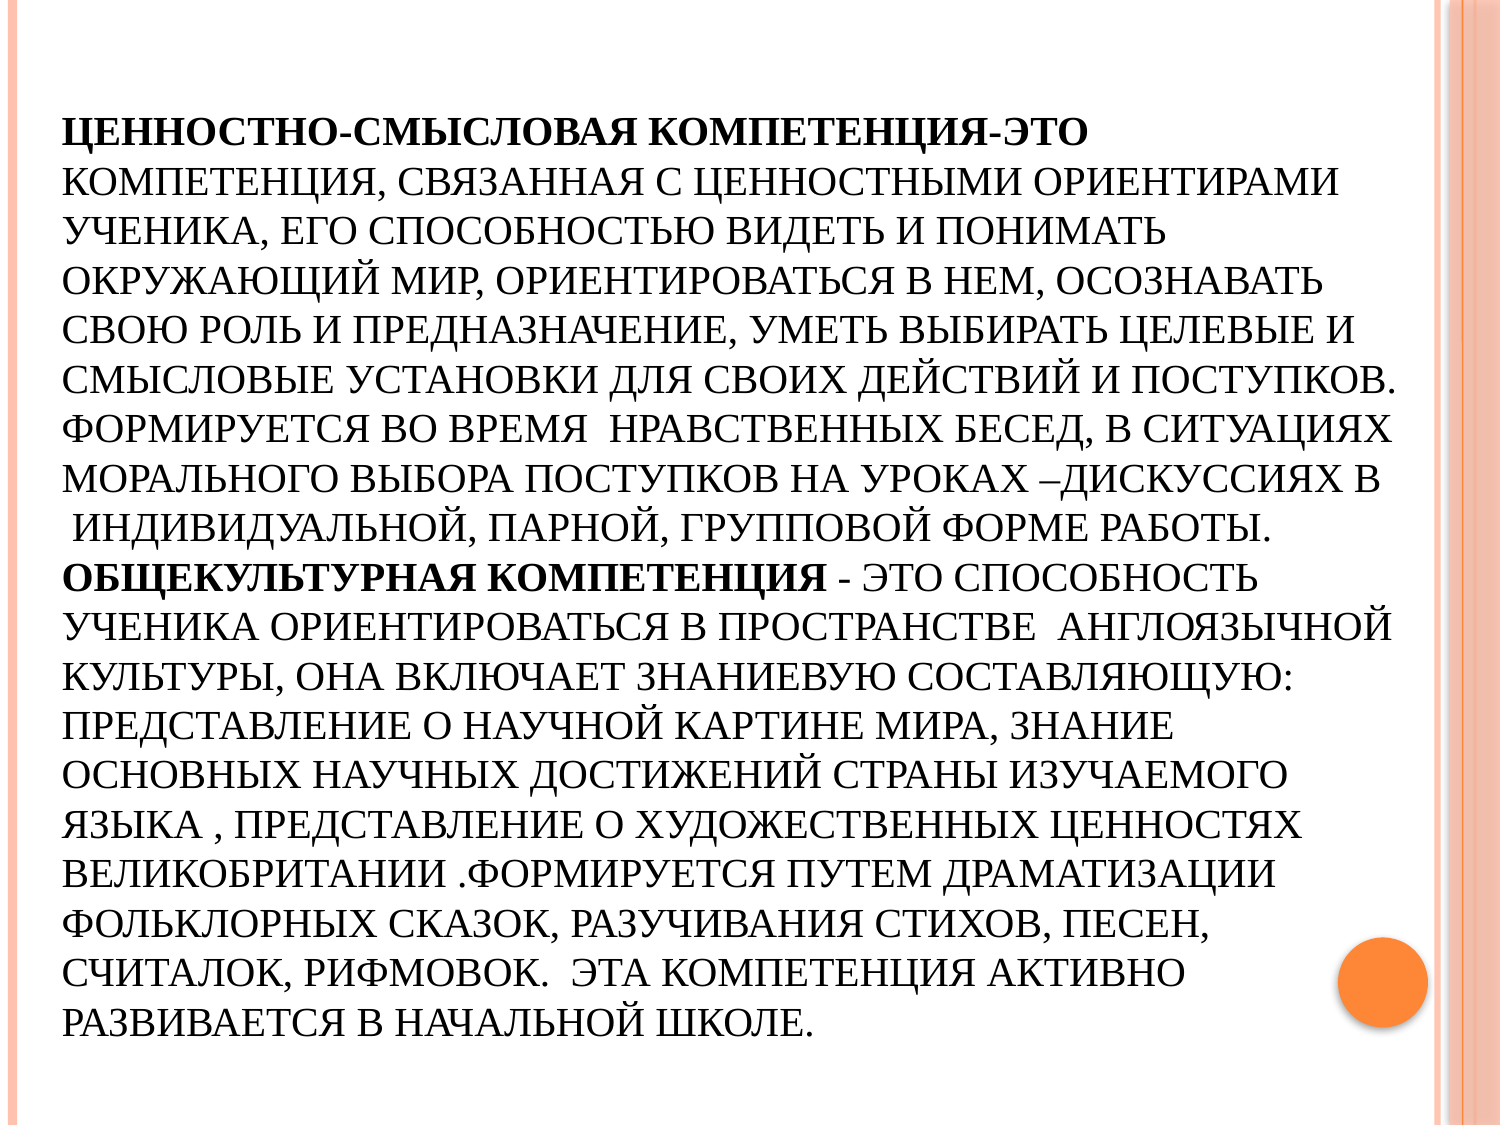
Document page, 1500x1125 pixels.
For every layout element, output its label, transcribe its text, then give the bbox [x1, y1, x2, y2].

title Ценностно-смысловая компетенция-это компетенция, связанная с ценностными ориентирами ученика, его способностью видеть и понимать окружающий мир, ориентироваться в нем, осознавать свою роль и предназначение, уметь выбирать целевые и смысловые установки для своих действий и поступков. Формируется во время нравственных бесед, в ситуациях морального выбора поступков на уроках –дискуссиях в индивидуальной, парной, групповой форме работы. Общекультурная компетенция - это способность ученика ориентироваться в пространстве англоязычной культуры, она включает знаниевую составляющую: представление о научной картине мира, знание основных научных достижений страны изучаемого языка , представление о художественных ценностях Великобритании .Формируется путем драматизации фольклорных сказок, разучивания стихов, песен, считалок, рифмовок. Эта компетенция активно развивается в начальной школе. [46, 45, 1425, 1102]
